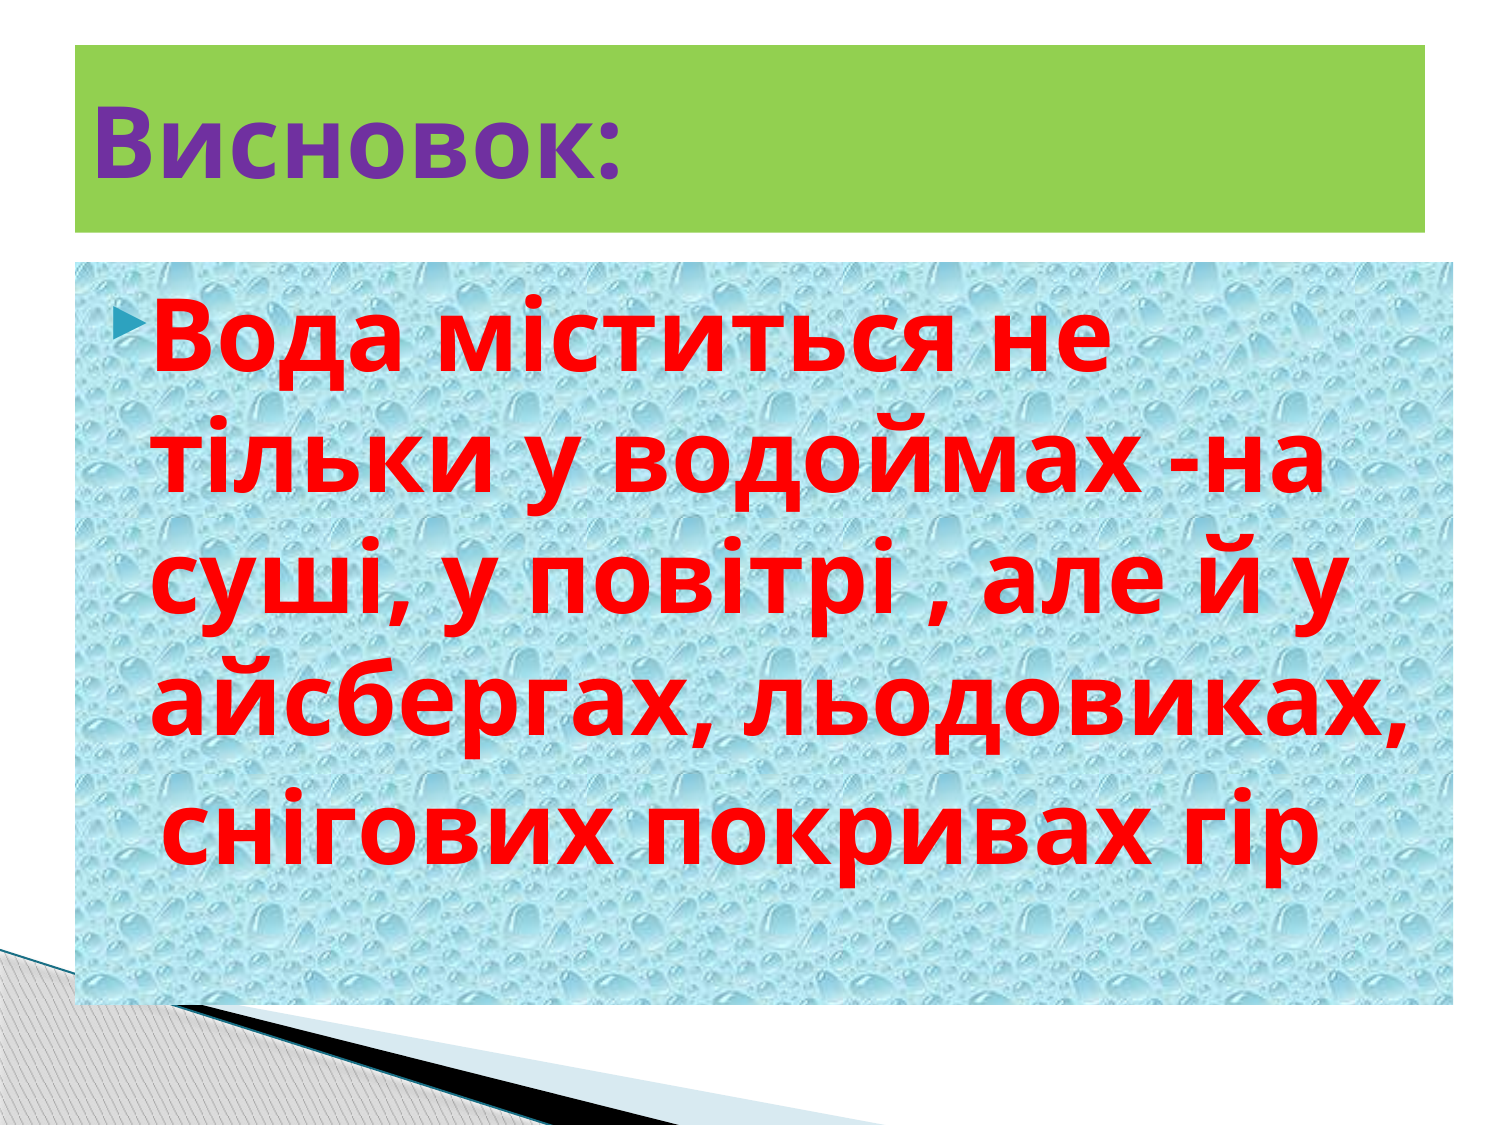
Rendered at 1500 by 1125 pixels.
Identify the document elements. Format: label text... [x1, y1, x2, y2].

list Вода міститься не тільки у водоймах -на суші, у повітрі , але й у айсбергах, льодовиках, снігових покривах гір [75, 262, 1454, 1005]
title Висновок: [75, 45, 1425, 233]
